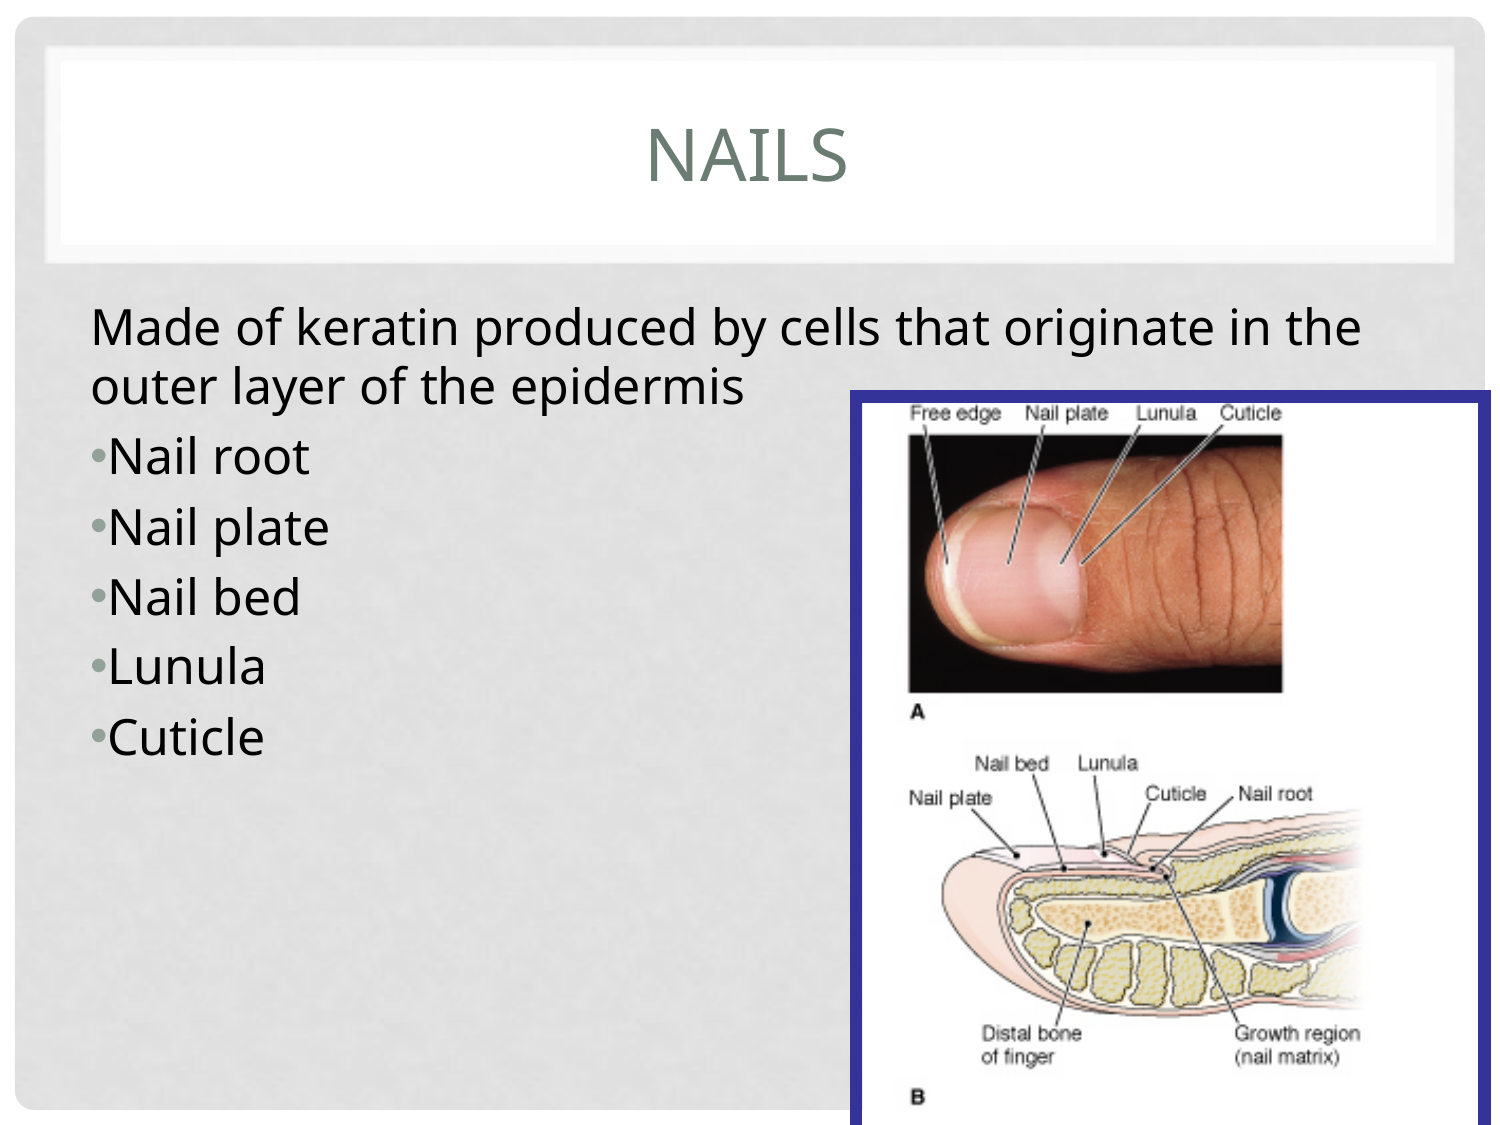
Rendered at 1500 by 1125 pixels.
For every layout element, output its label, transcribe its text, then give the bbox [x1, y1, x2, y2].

title nails [69, 66, 1425, 238]
picture [862, 402, 1479, 1125]
list Made of keratin produced by cells that originate in the outer layer of the epidermis Nail root Nail plate Nail bed Lunula Cuticle [75, 287, 1425, 1005]
